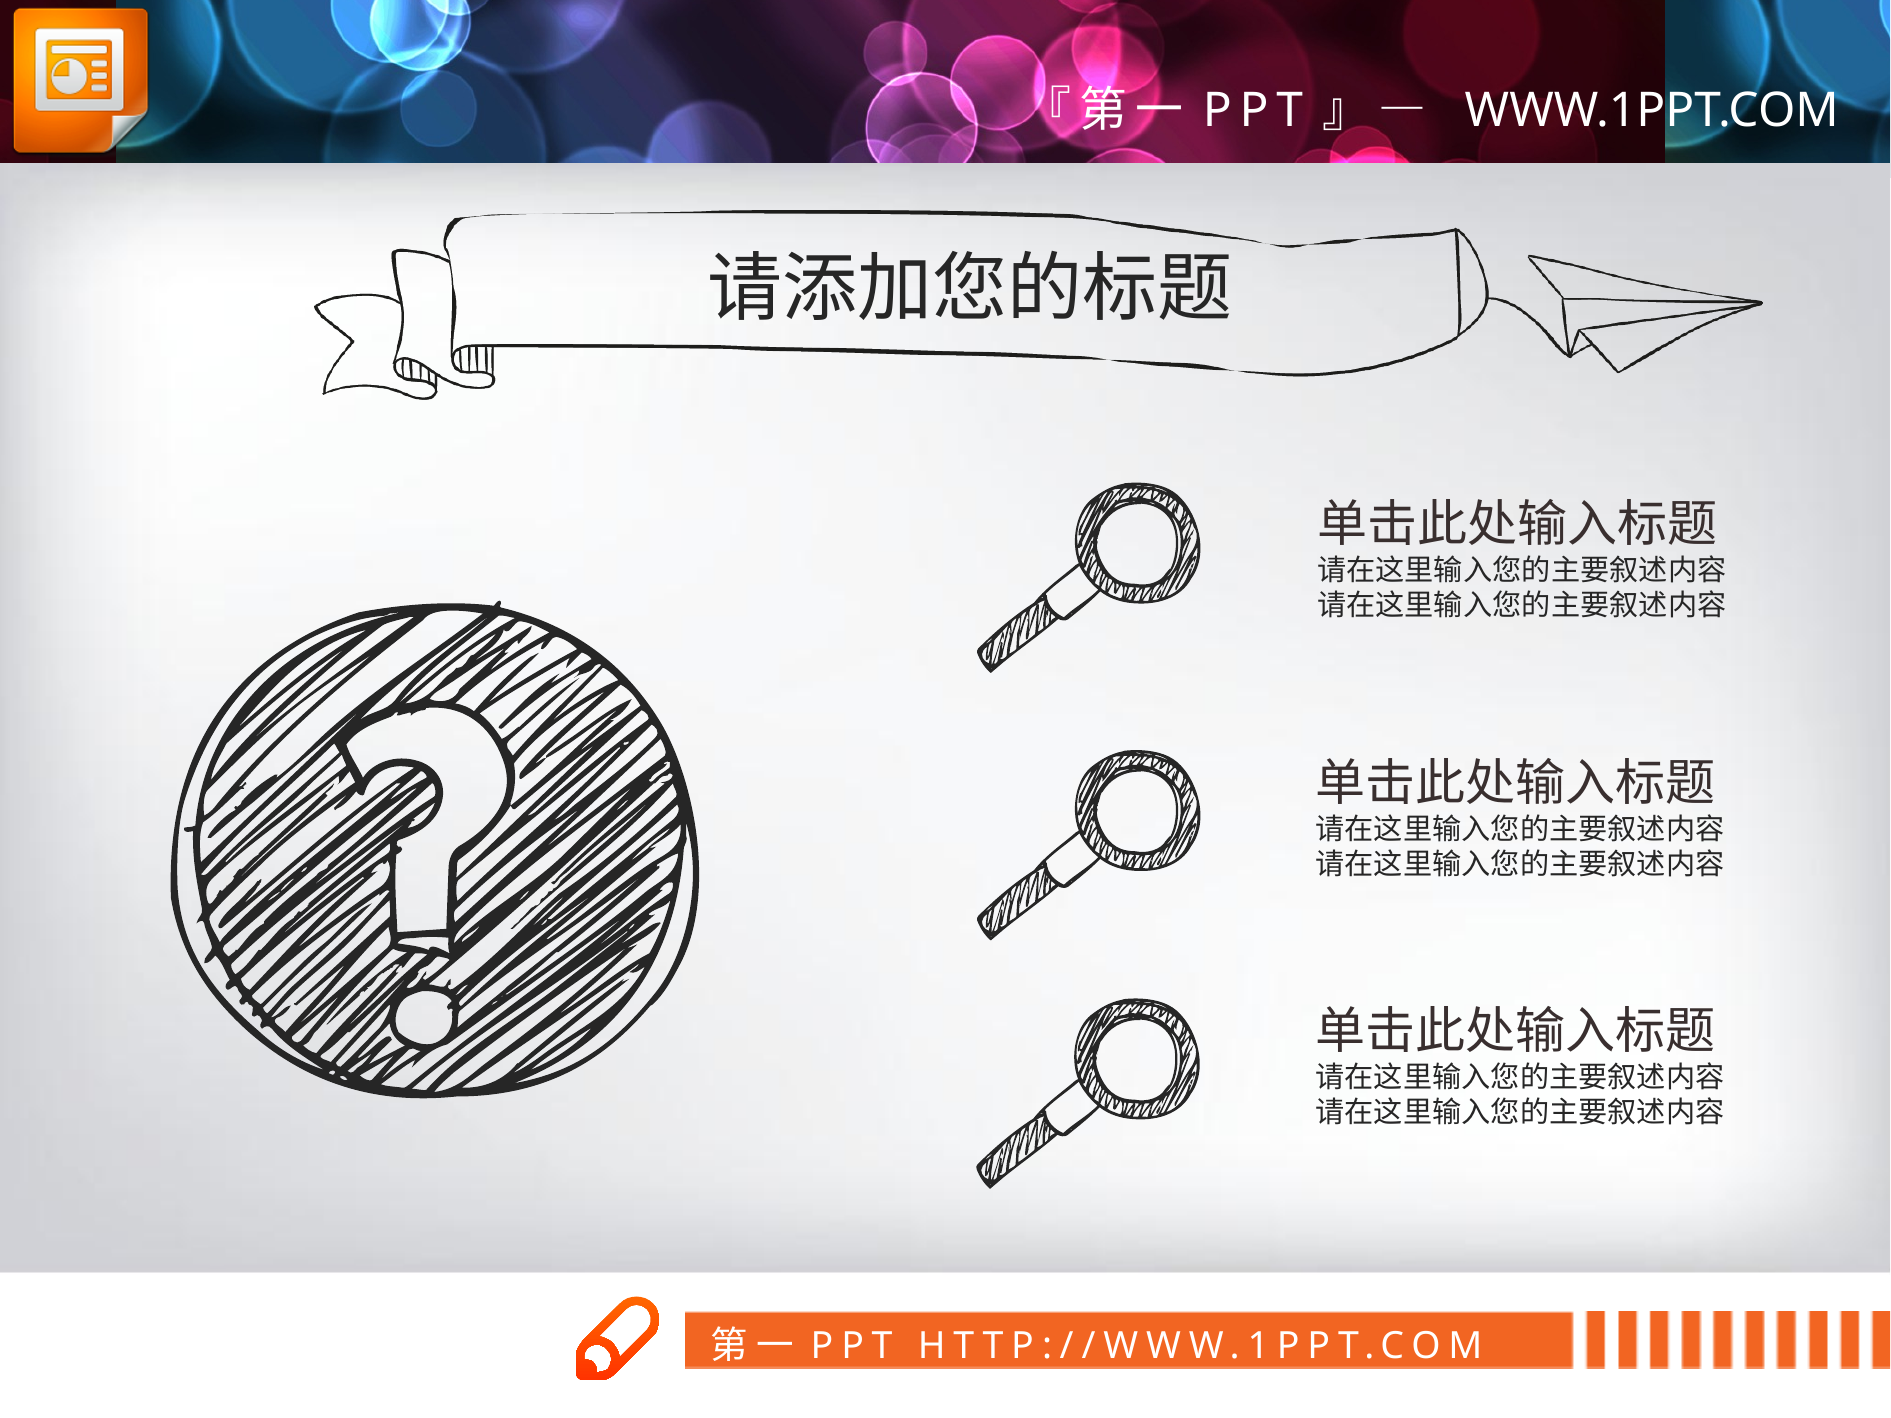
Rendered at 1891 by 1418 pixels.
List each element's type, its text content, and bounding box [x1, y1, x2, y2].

text_box [170, 600, 700, 1099]
text_box 单击此处输入标题 请在这里输入您的主要叙述内容 请在这里输入您的主要叙述内容 [1302, 483, 1742, 719]
picture [0, 0, 1891, 1275]
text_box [975, 996, 1212, 1190]
picture [685, 1311, 1891, 1369]
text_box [976, 748, 1212, 941]
text_box 单击此处输入标题 请在这里输入您的主要叙述内容 请在这里输入您的主要叙述内容 [1300, 991, 1740, 1226]
text_box 单击此处输入标题 请在这里输入您的主要叙述内容 请在这里输入您的主要叙述内容 [1300, 742, 1740, 978]
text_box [976, 481, 1212, 674]
